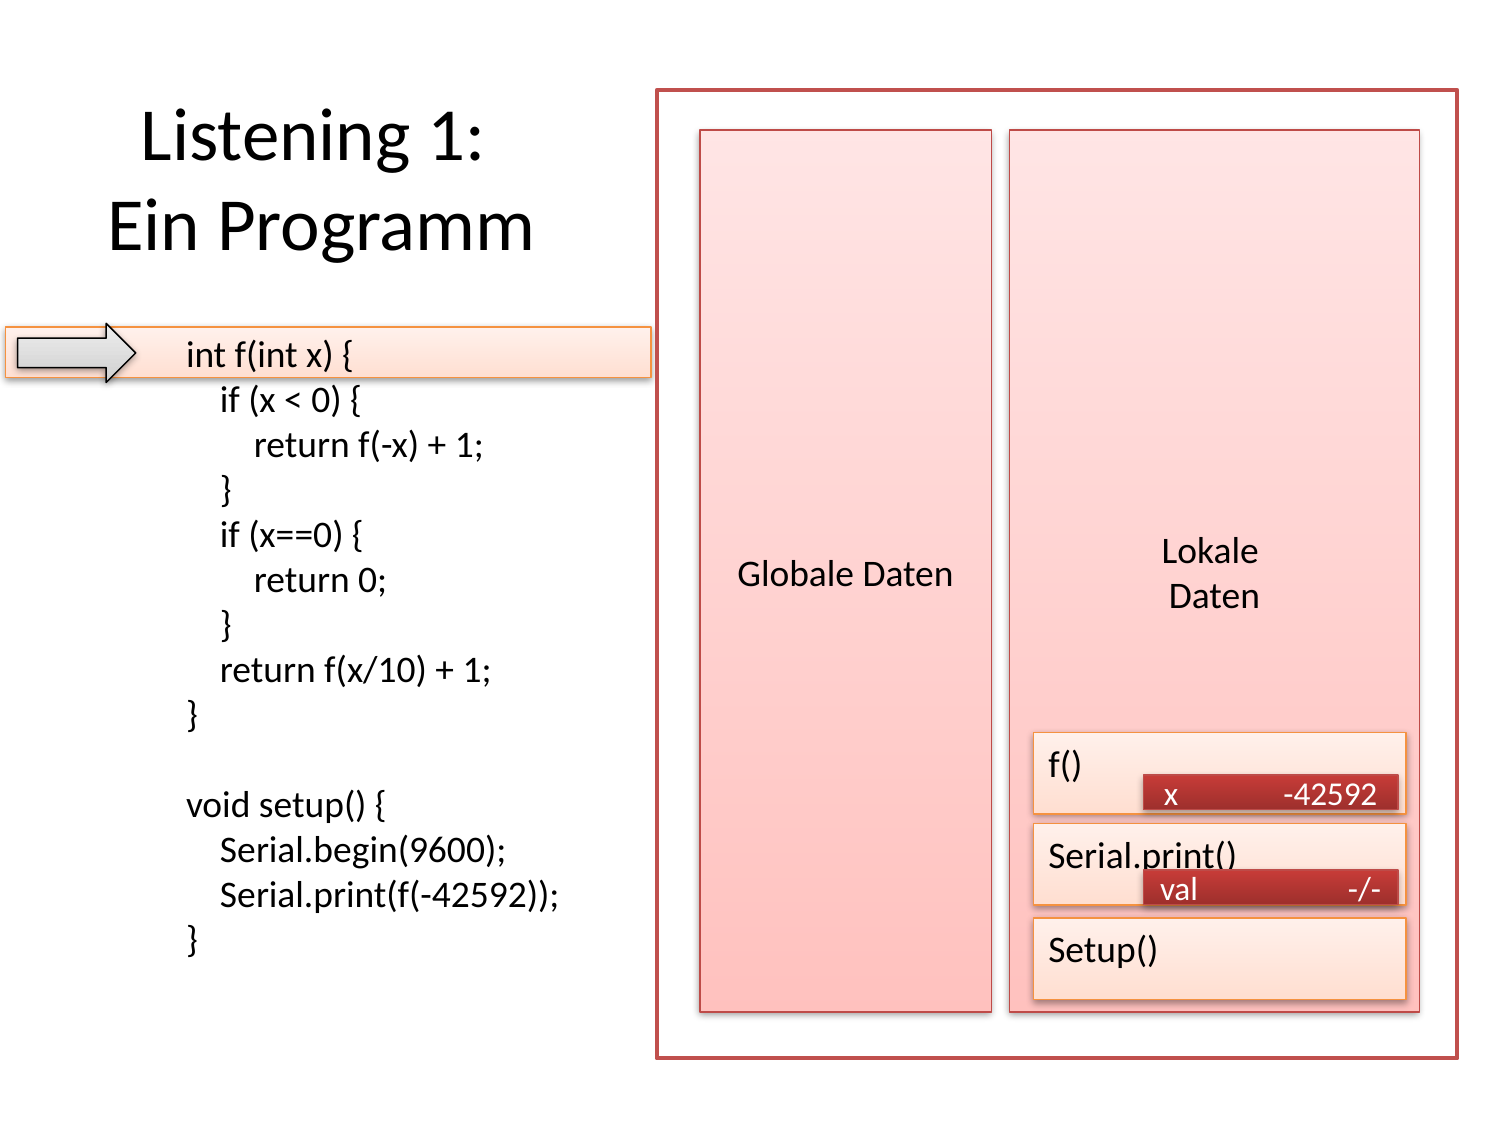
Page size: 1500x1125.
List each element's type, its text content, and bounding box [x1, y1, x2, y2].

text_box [656, 89, 1458, 1059]
text_box int f(int x) { if (x < 0) { return f(-x) + 1; } if (x==0) { return 0; } return f(x/10) + 1; } void setup() { Serial.begin(9600); Serial.print(f(-42592)); } [171, 391, 650, 968]
text_box Listening 1: Ein Programm [0, 78, 644, 273]
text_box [5, 323, 650, 383]
